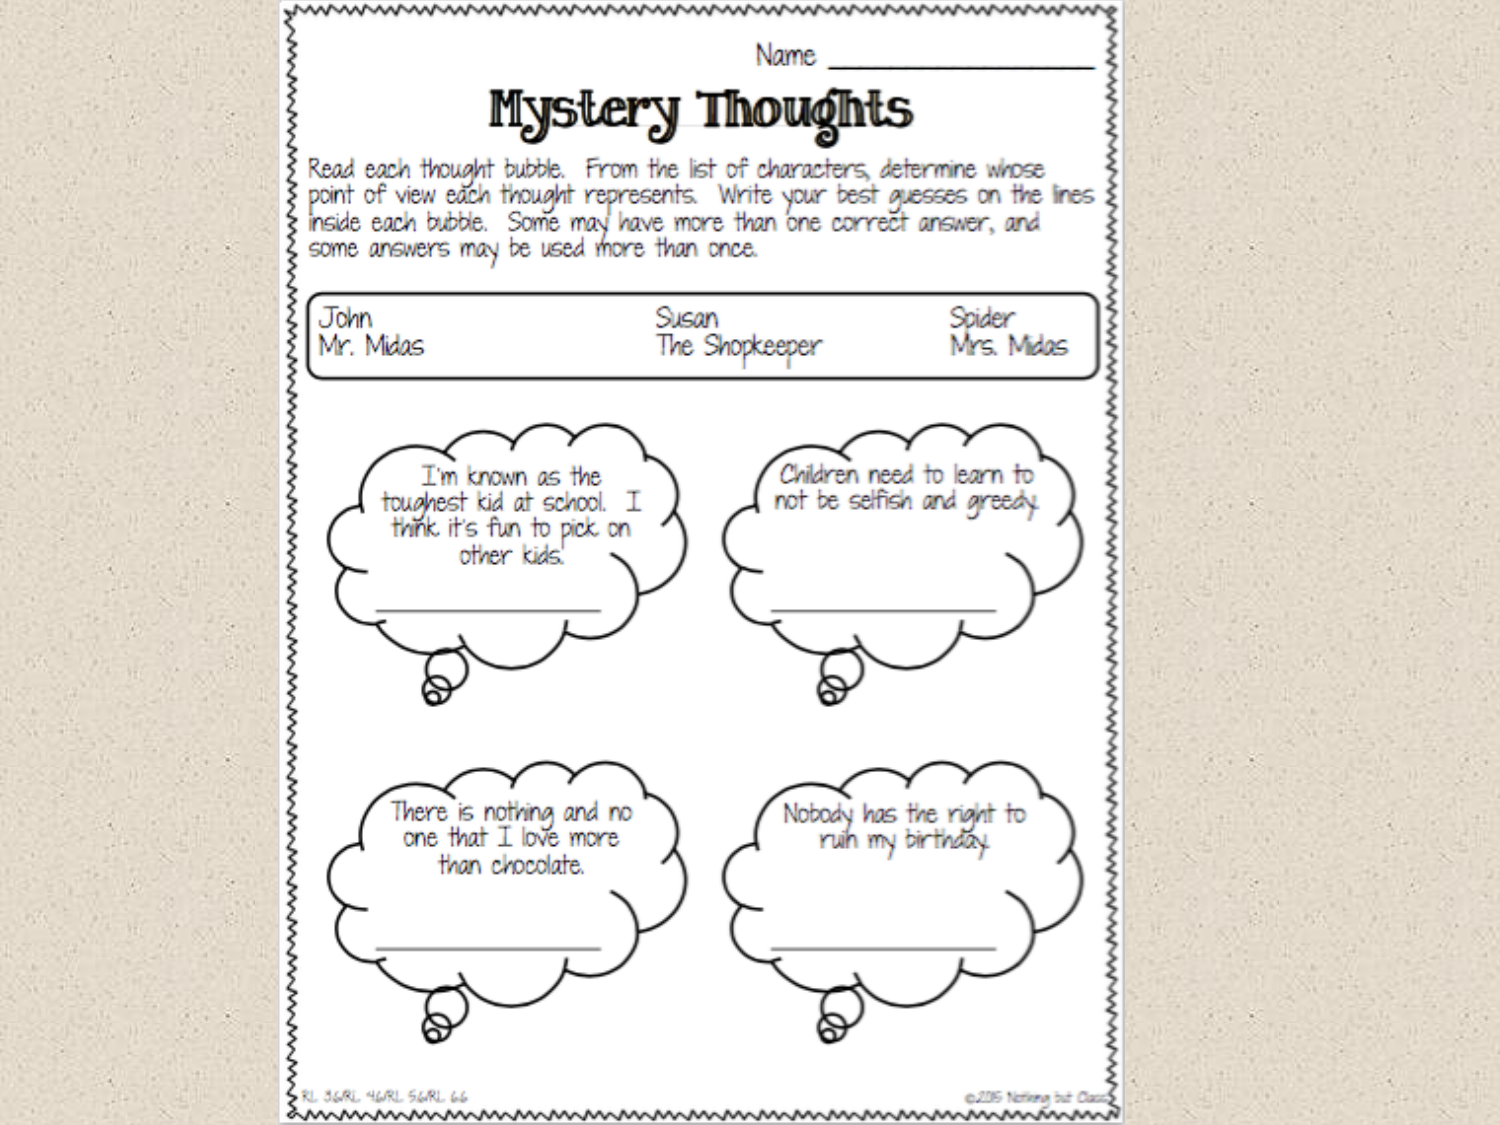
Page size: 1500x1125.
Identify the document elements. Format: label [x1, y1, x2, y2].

list [278, 0, 1125, 1125]
picture [1125, 0, 1500, 1125]
picture [0, 0, 278, 1125]
